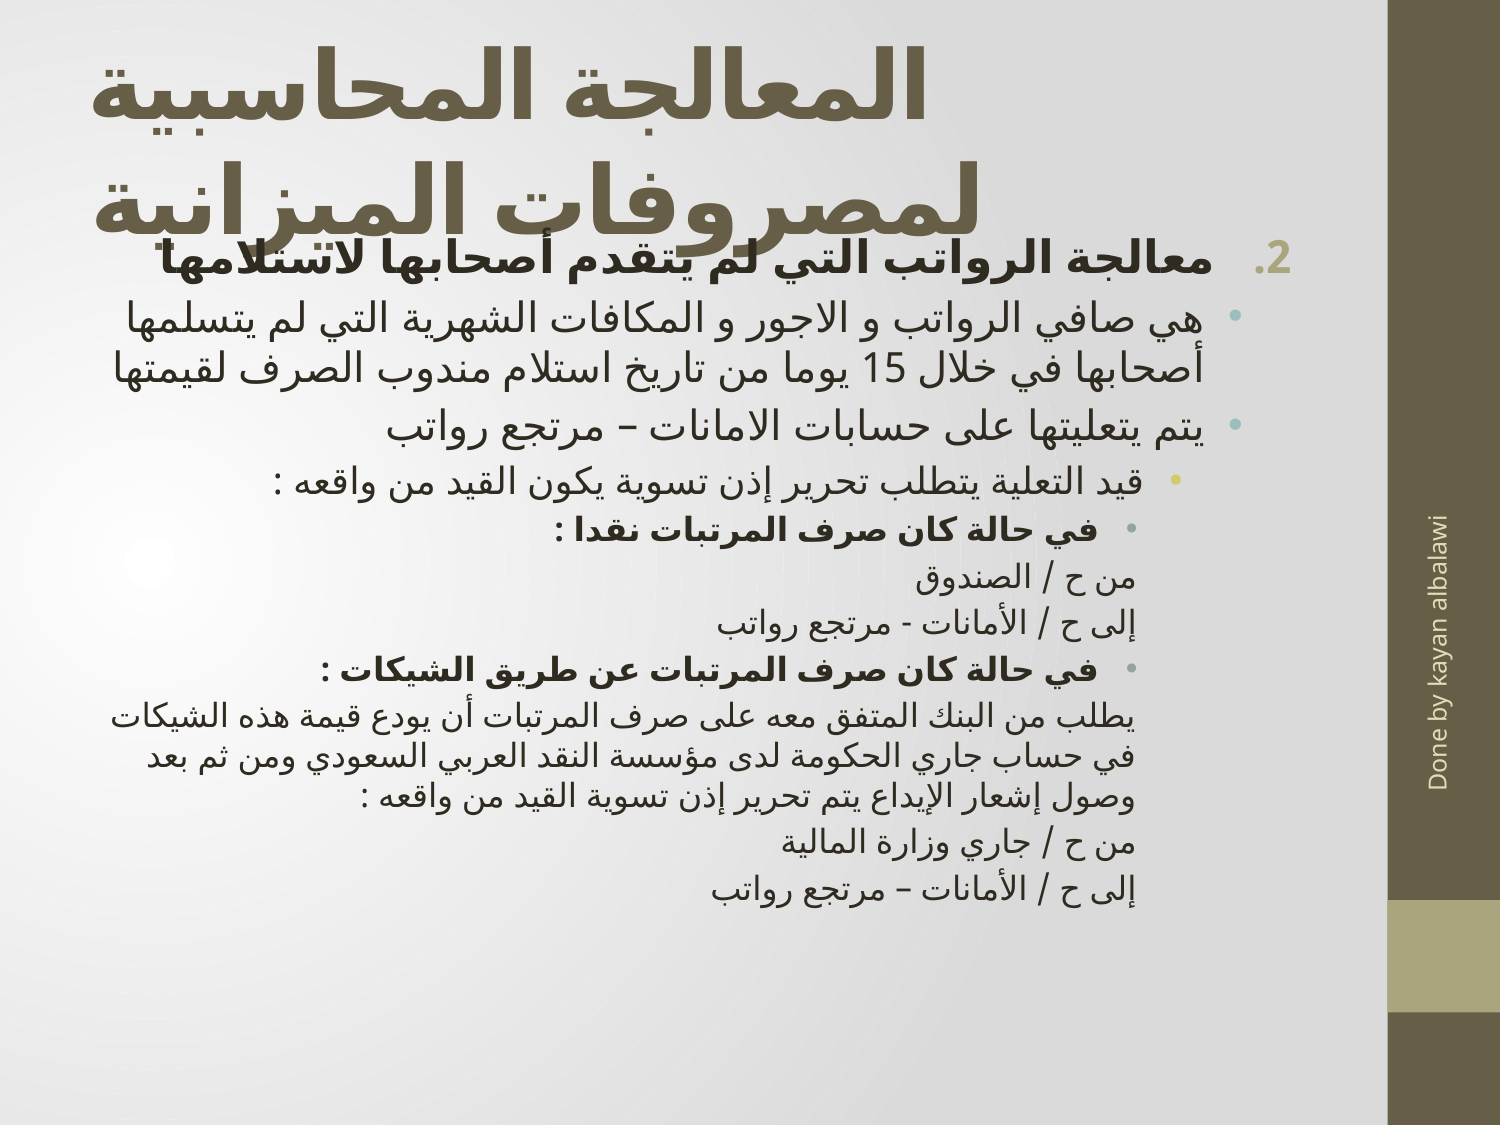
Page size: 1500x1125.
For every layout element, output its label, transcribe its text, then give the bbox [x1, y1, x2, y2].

footer Done by kayan albalawi [1408, 500, 1469, 889]
list معالجة الرواتب التي لم يتقدم أصحابها لاستلامها هي صافي الرواتب و الاجور و المكافات الشهرية التي لم يتسلمها أصحابها في خلال 15 يوما من تاريخ استلام مندوب الصرف لقيمتها يتم يتعليتها على حسابات الامانات – مرتجع رواتب قيد التعلية يتطلب تحرير إذن تسوية يكون القيد من واقعه : في حالة كان صرف المرتبات نقدا : من ح / الصندوق إلى ح / الأمانات - مرتجع رواتب في حالة كان صرف المرتبات عن طريق الشيكات : يطلب من البنك المتفق معه على صرف المرتبات أن يودع قيمة هذه الشيكات في حساب جاري الحكومة لدى مؤسسة النقد العربي السعودي ومن ثم بعد وصول إشعار الإيداع يتم تحرير إذن تسوية القيد من واقعه : من ح / جاري وزارة المالية إلى ح / الأمانات – مرتجع رواتب [75, 219, 1325, 1050]
title المعالجة المحاسبية لمصروفات الميزانية [75, 45, 1325, 219]
